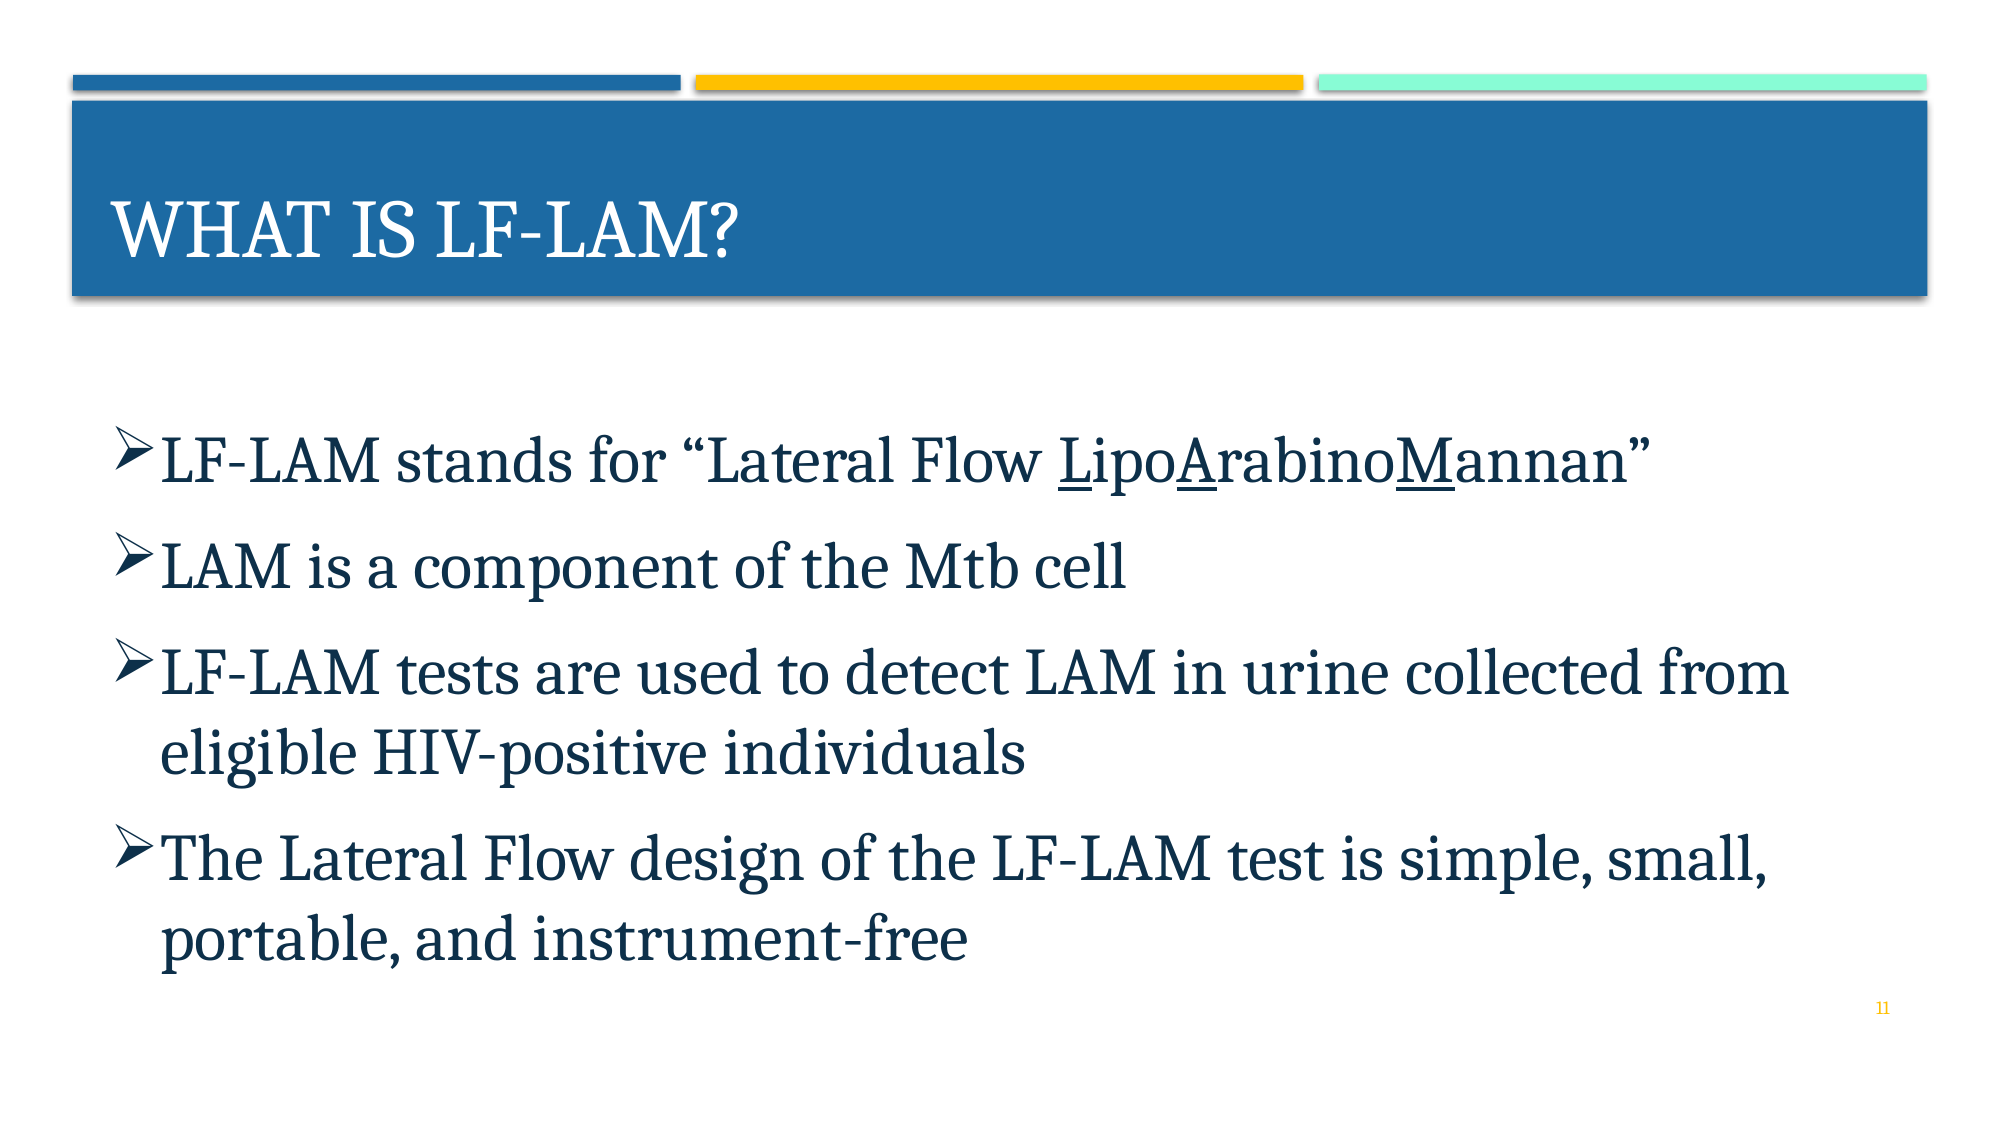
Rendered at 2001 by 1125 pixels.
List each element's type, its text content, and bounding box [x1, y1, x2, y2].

list LF-LAM stands for “Lateral Flow LipoArabinoMannan” LAM is a component of the Mtb cell LF-LAM tests are used to detect LAM in urine collected from eligible HIV-positive individuals The Lateral Flow design of the LF-LAM test is simple, small, portable, and instrument-free [95, 298, 1905, 1091]
slide_number 11 [1732, 977, 1905, 1037]
title What is LF-LAM? [95, 115, 1905, 282]
